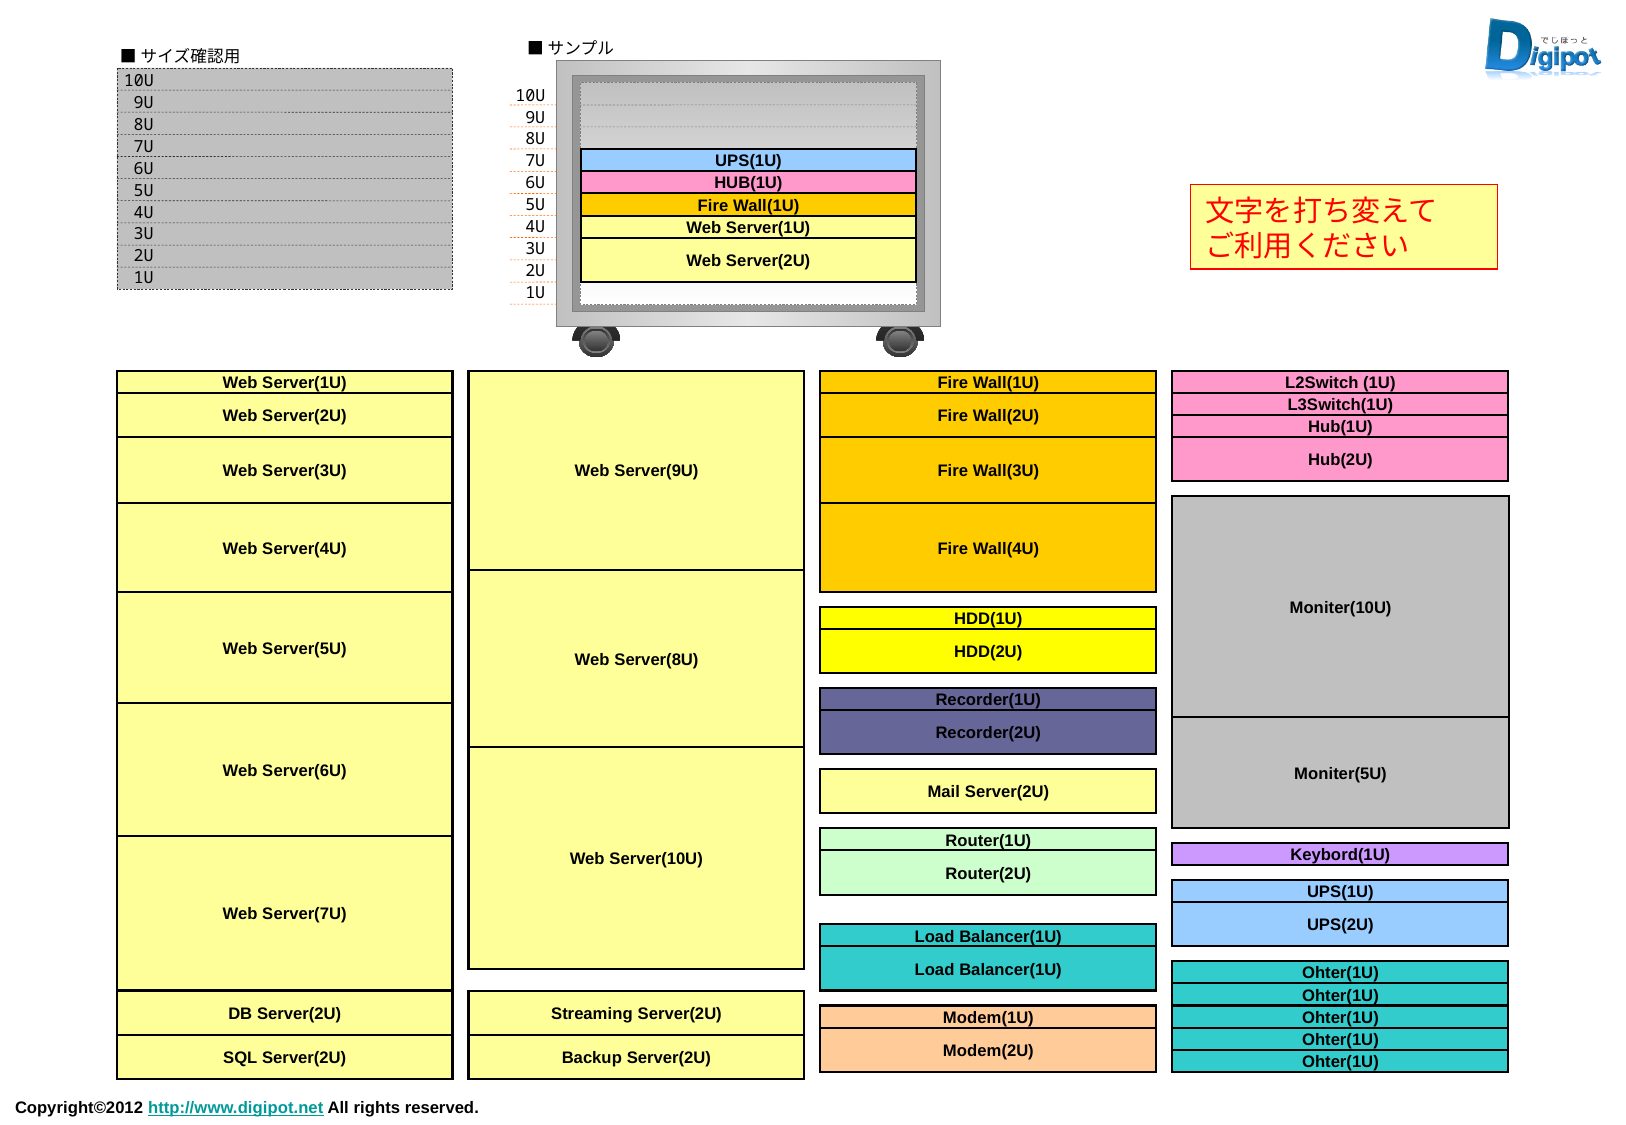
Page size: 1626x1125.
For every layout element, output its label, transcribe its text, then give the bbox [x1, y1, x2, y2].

text_box 文字を打ち変えて ご利用ください [1190, 184, 1498, 270]
text_box Ohter(1U) [1172, 1050, 1509, 1072]
text_box Hub(1U) [1172, 415, 1509, 436]
text_box Modem(1U) [820, 1005, 1157, 1027]
text_box Recorder(1U) [820, 687, 1157, 710]
text_box Mail Server(2U) [820, 769, 1157, 814]
text_box L3Switch(1U) [1172, 392, 1509, 415]
text_box UPS(1U) [1172, 879, 1509, 902]
text_box Fire Wall(3U) [820, 436, 1157, 503]
text_box Hub(2U) [1172, 436, 1509, 482]
text_box SQL Server(2U) [116, 1034, 453, 1080]
text_box Recorder(2U) [820, 710, 1157, 755]
text_box Web Server(7U) [116, 835, 453, 990]
picture [1485, 18, 1602, 82]
text_box Fire Wall(1U) [820, 370, 1157, 392]
text_box Load Balancer(1U) [820, 946, 1157, 991]
text_box Moniter(5U) [1172, 718, 1509, 829]
text_box Web Server(4U) [116, 503, 453, 592]
text_box Web Server(1U) [116, 370, 453, 392]
text_box ■サイズ確認用 [105, 38, 256, 74]
text_box HDD(1U) [820, 606, 1157, 628]
text_box Modem(2U) [820, 1027, 1157, 1072]
text_box Web Server(10U) [468, 747, 805, 969]
text_box Moniter(10U) [1172, 496, 1509, 718]
text_box Web Server(8U) [468, 570, 805, 747]
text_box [500, 60, 941, 363]
text_box Fire Wall(2U) [820, 392, 1157, 436]
text_box HDD(2U) [820, 628, 1157, 674]
text_box 10U 9U 8U 7U 6U 5U 4U 3U 2U 1U [108, 74, 169, 295]
text_box Keybord(1U) [1172, 842, 1509, 866]
text_box Ohter(1U) [1172, 1028, 1509, 1050]
text_box Web Server(2U) [116, 392, 453, 436]
text_box Streaming Server(2U) [468, 990, 805, 1034]
text_box [169, 67, 453, 290]
text_box Web Server(3U) [116, 436, 453, 503]
text_box Load Balancer(1U) [820, 924, 1157, 946]
text_box Router(1U) [820, 828, 1157, 850]
text_box Ohter(1U) [1172, 961, 1509, 984]
text_box Ohter(1U) [1172, 1006, 1509, 1028]
text_box DB Server(2U) [116, 990, 453, 1034]
text_box ■サンプル [512, 30, 646, 60]
text_box UPS(2U) [1172, 902, 1509, 947]
text_box Web Server(9U) [468, 370, 805, 570]
text_box L2Switch (1U) [1172, 370, 1509, 392]
text_box Router(2U) [820, 850, 1157, 895]
text_box Web Server(6U) [116, 703, 453, 835]
text_box Web Server(5U) [116, 592, 453, 703]
text_box Backup Server(2U) [468, 1034, 805, 1080]
text_box Ohter(1U) [1172, 984, 1509, 1006]
text_box Fire Wall(4U) [820, 503, 1157, 592]
